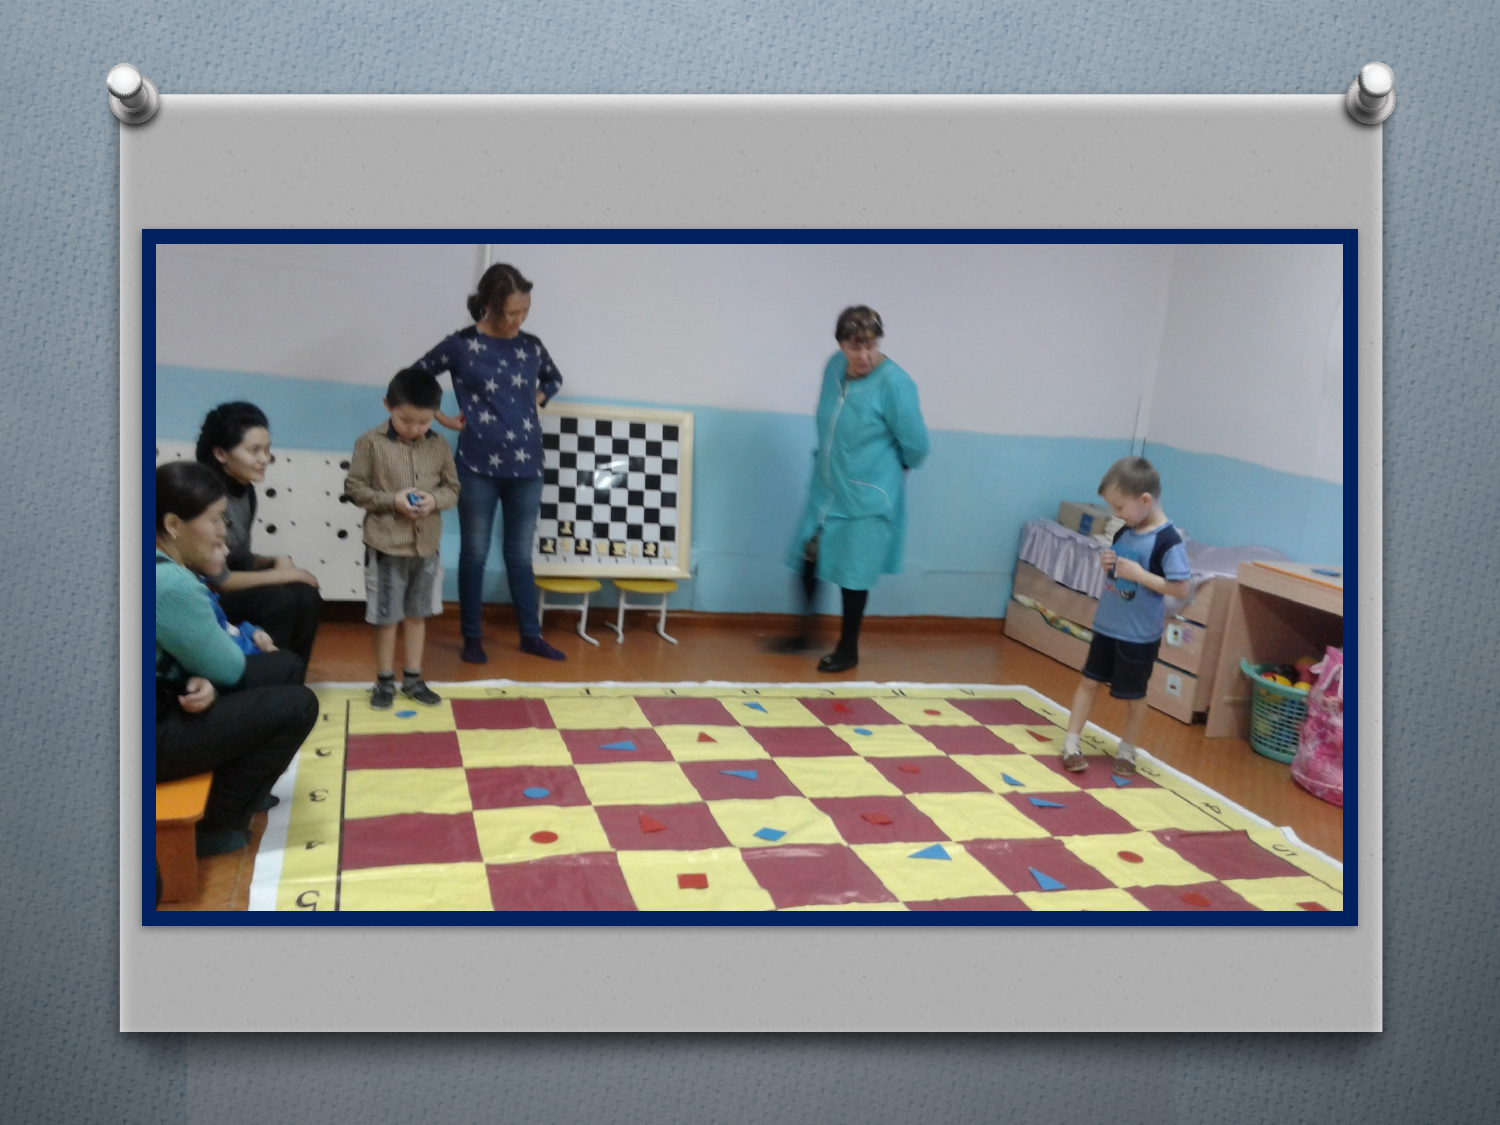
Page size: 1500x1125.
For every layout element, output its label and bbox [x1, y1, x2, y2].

picture [75, 29, 198, 153]
picture [1317, 35, 1439, 156]
picture [155, 243, 1344, 912]
